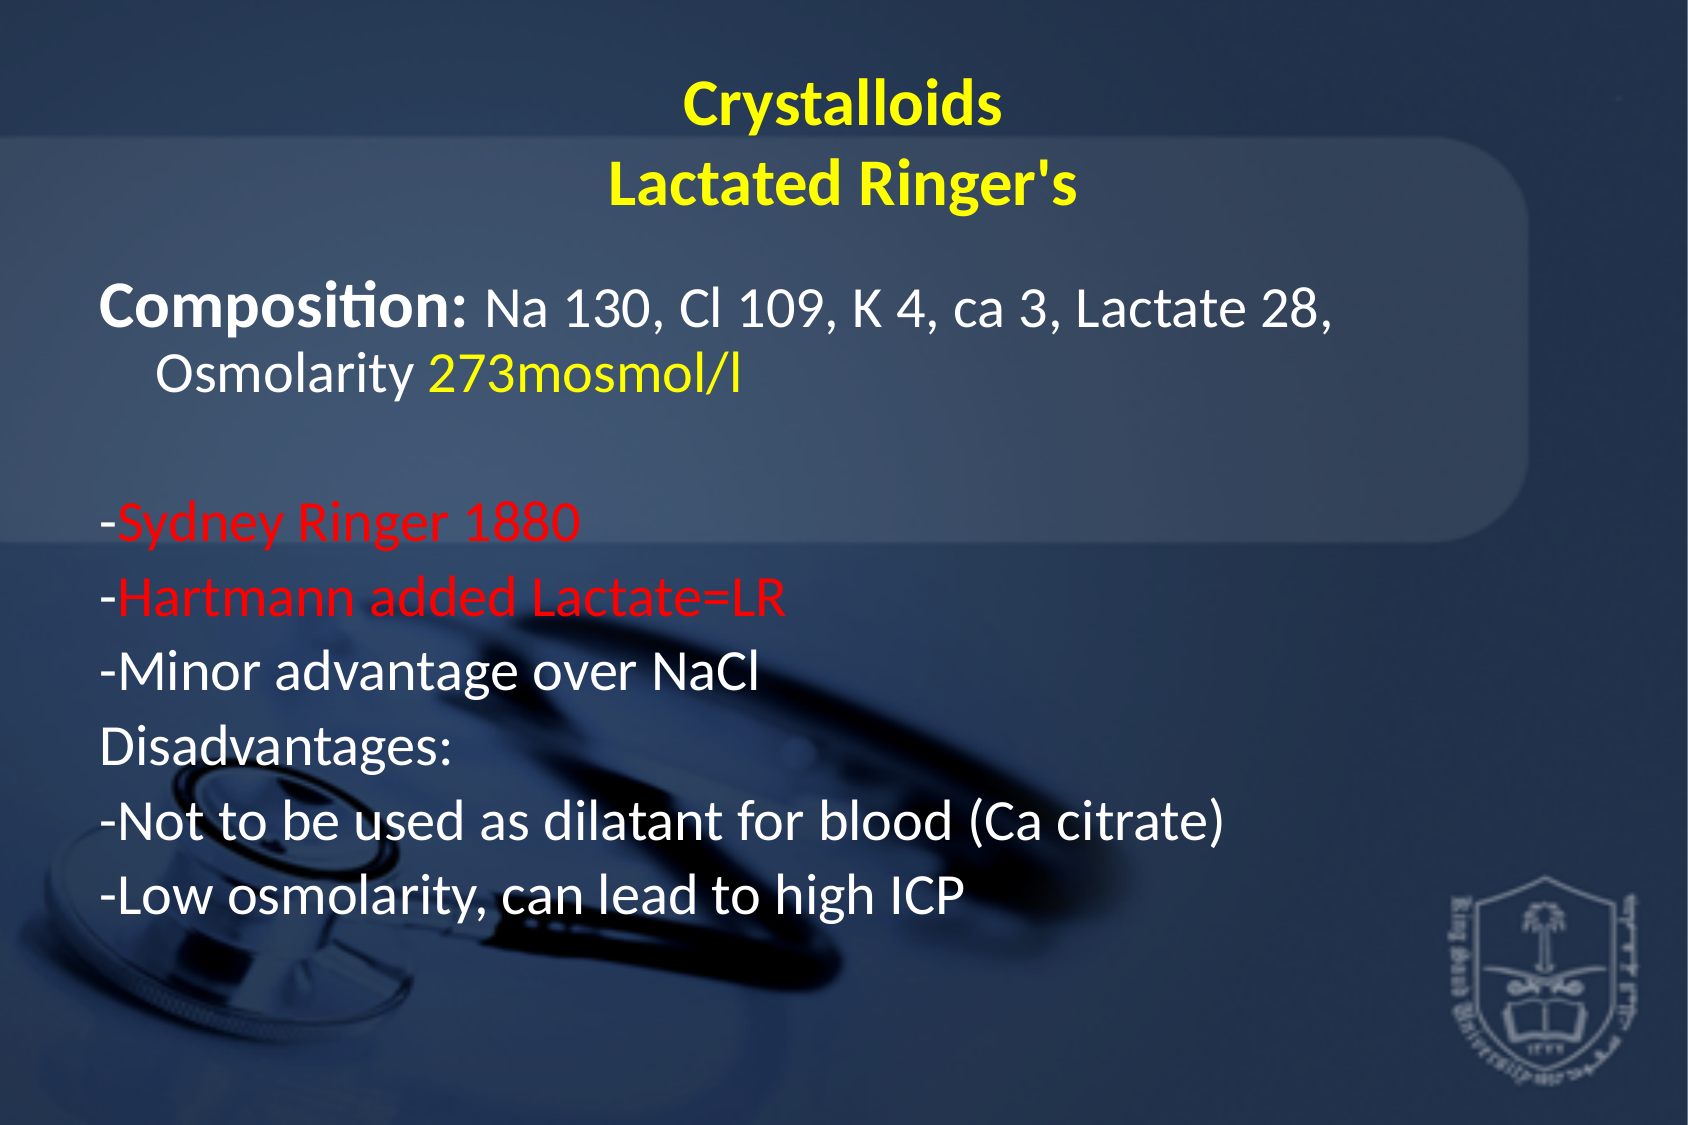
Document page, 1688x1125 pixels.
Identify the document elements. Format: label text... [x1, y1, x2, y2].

title Crystalloids Lactated Ringer's [84, 45, 1604, 233]
picture [0, 0, 1688, 1125]
list Composition: Na 130, Cl 109, K 4, ca 3, Lactate 28, Osmolarity 273mosmol/l -Sydney Ringer 1880 -Hartmann added Lactate=LR -Minor advantage over NaCl Disadvantages: -Not to be used as dilatant for blood (Ca citrate) -Low osmolarity, can lead to high ICP [84, 262, 1604, 1005]
